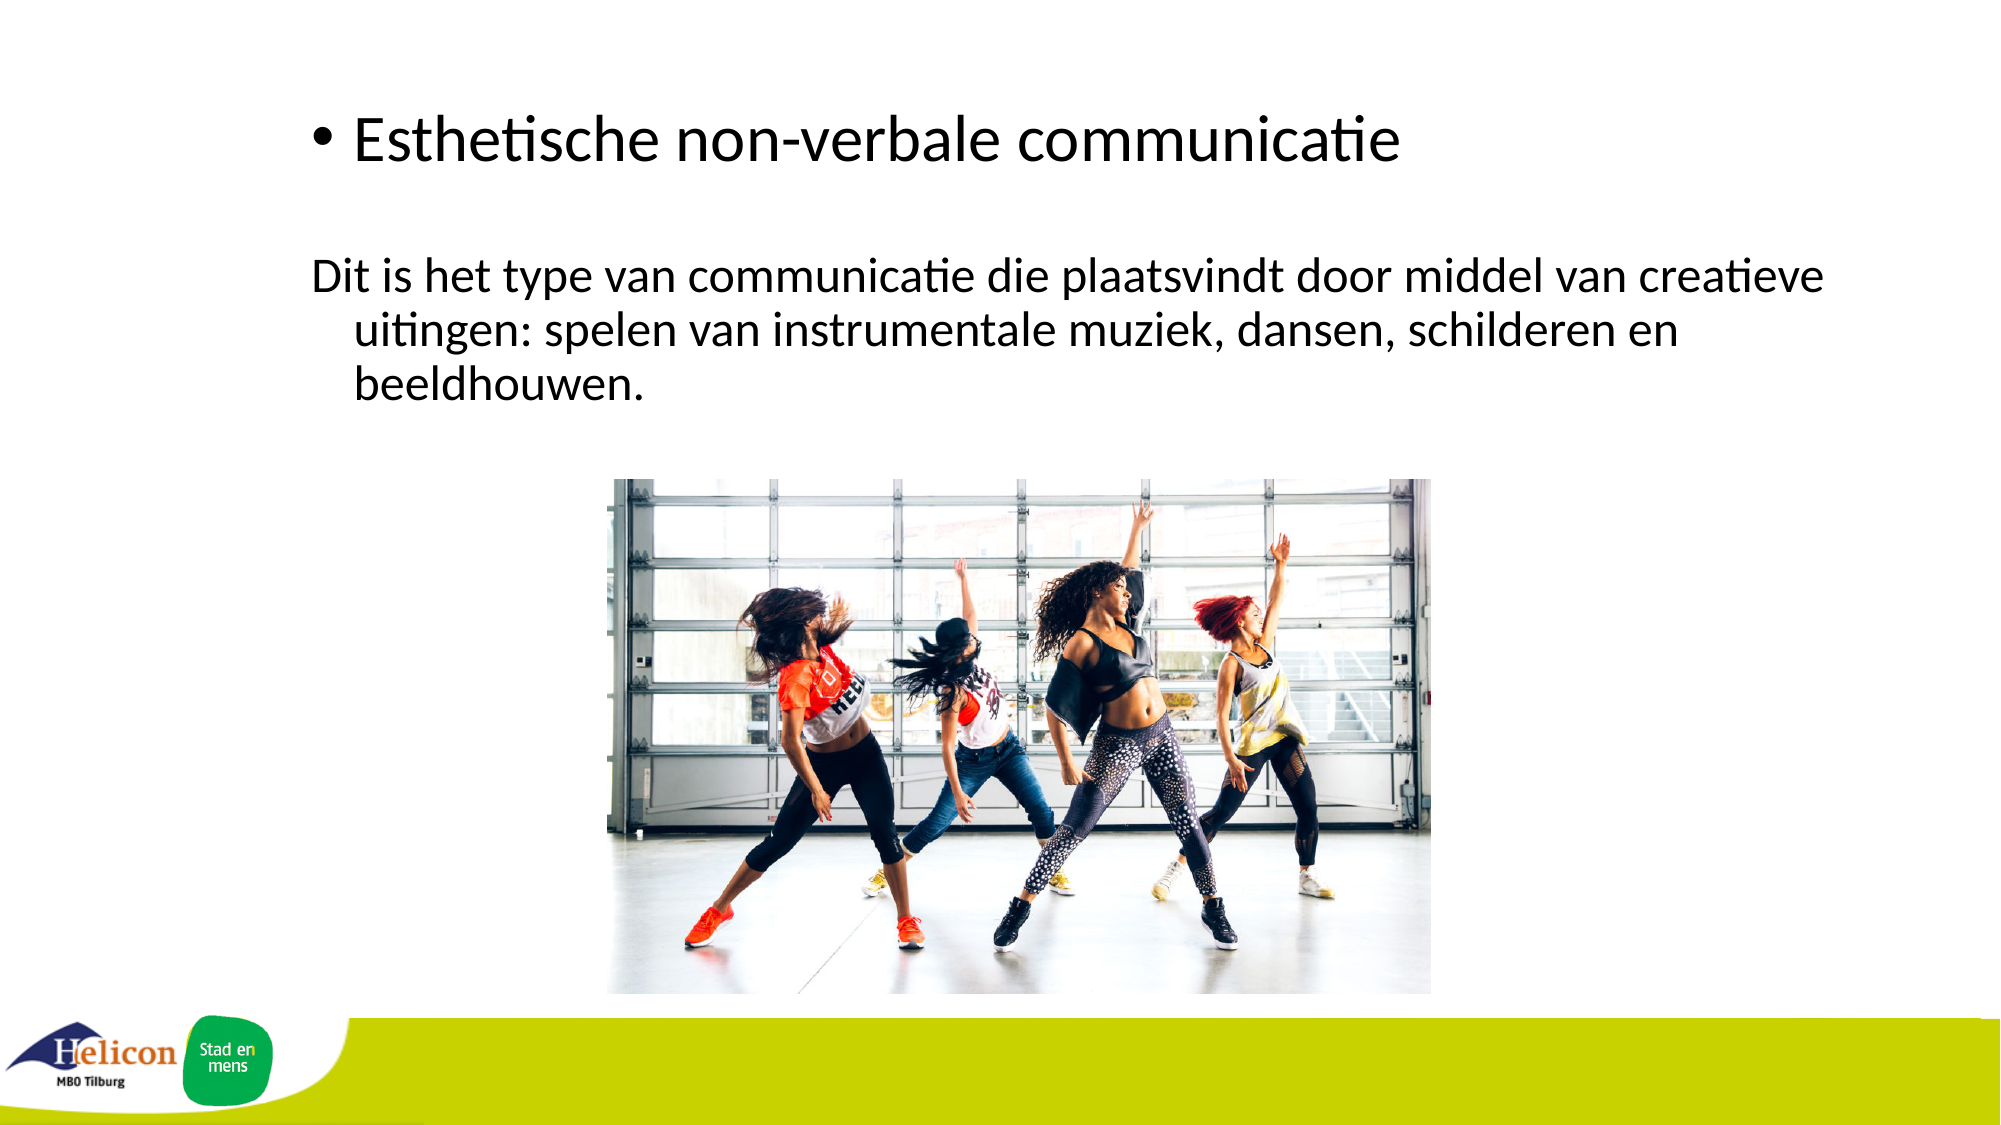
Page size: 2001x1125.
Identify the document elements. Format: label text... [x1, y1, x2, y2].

picture [607, 479, 1431, 994]
picture [0, 1013, 424, 1125]
text_box Esthetische non-verbale communicatie Dit is het type van communicatie die plaatsvindt door middel van creatieve uitingen: spelen van instrumentale muziek, dansen, schilderen en beeldhouwen. [293, 96, 1905, 652]
